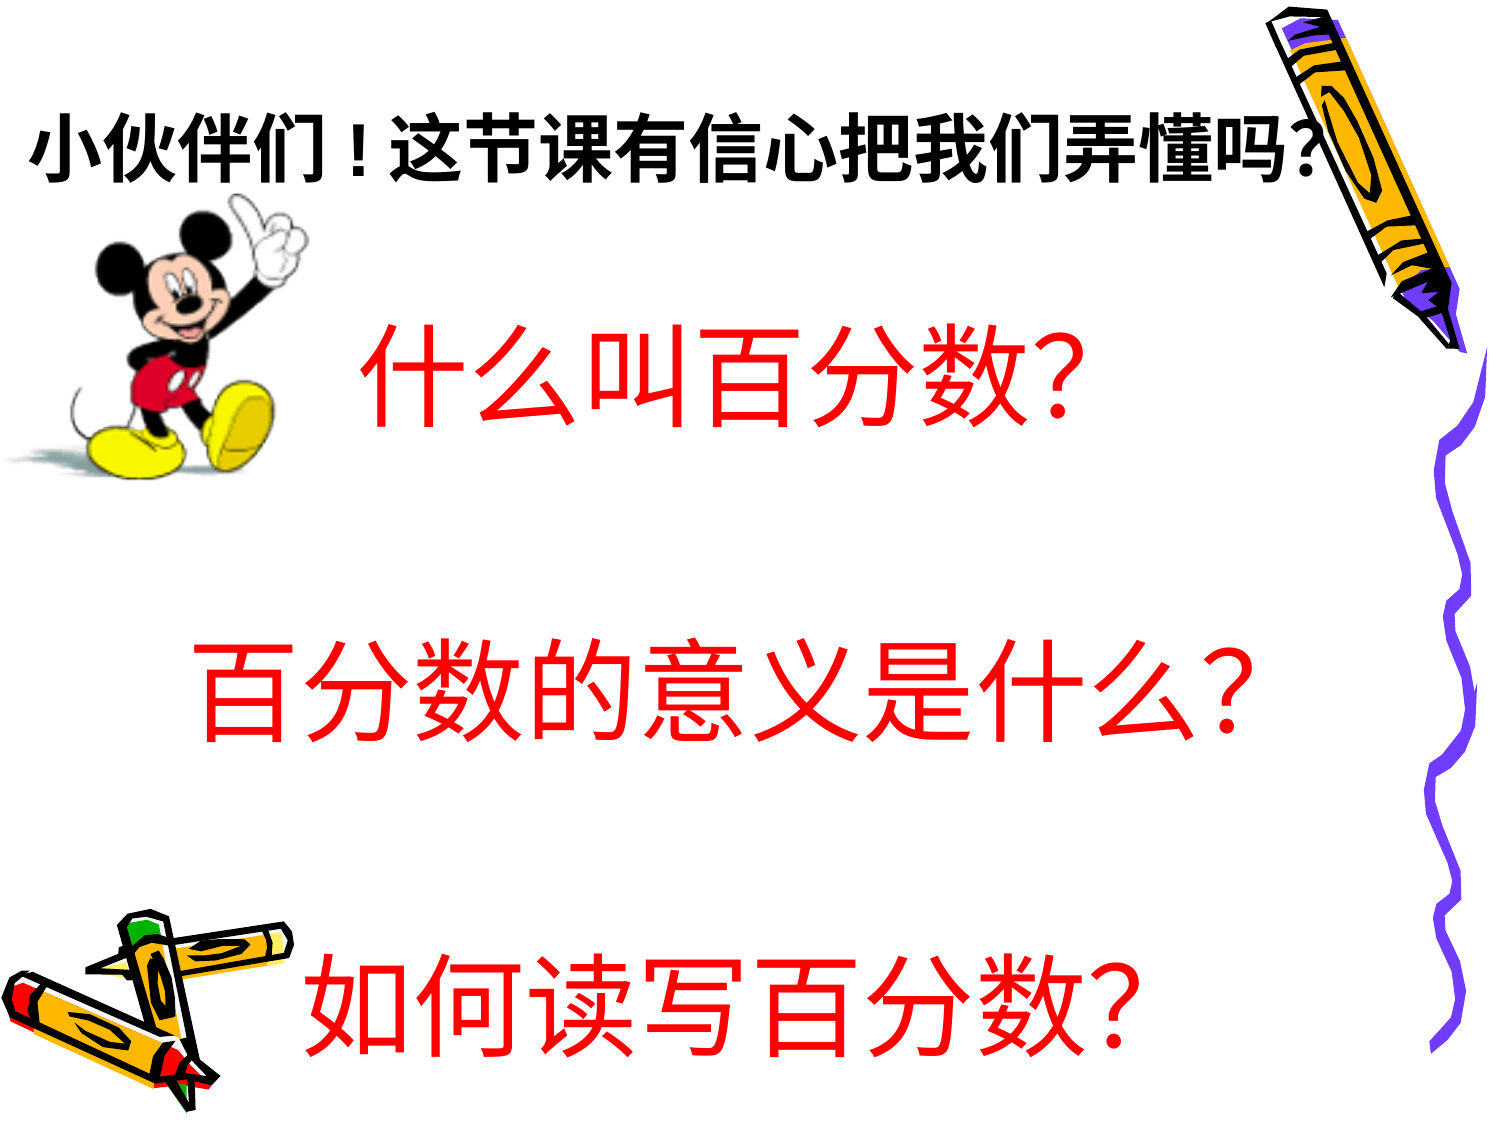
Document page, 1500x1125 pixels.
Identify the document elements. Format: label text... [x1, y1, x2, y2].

list 什么叫百分数？ 百分数的意义是什么？ 如何读写百分数？ [74, 297, 1426, 856]
picture [0, 171, 314, 486]
text_box 小伙伴们!这节课有信心把我们弄懂吗？ [13, 93, 1379, 199]
